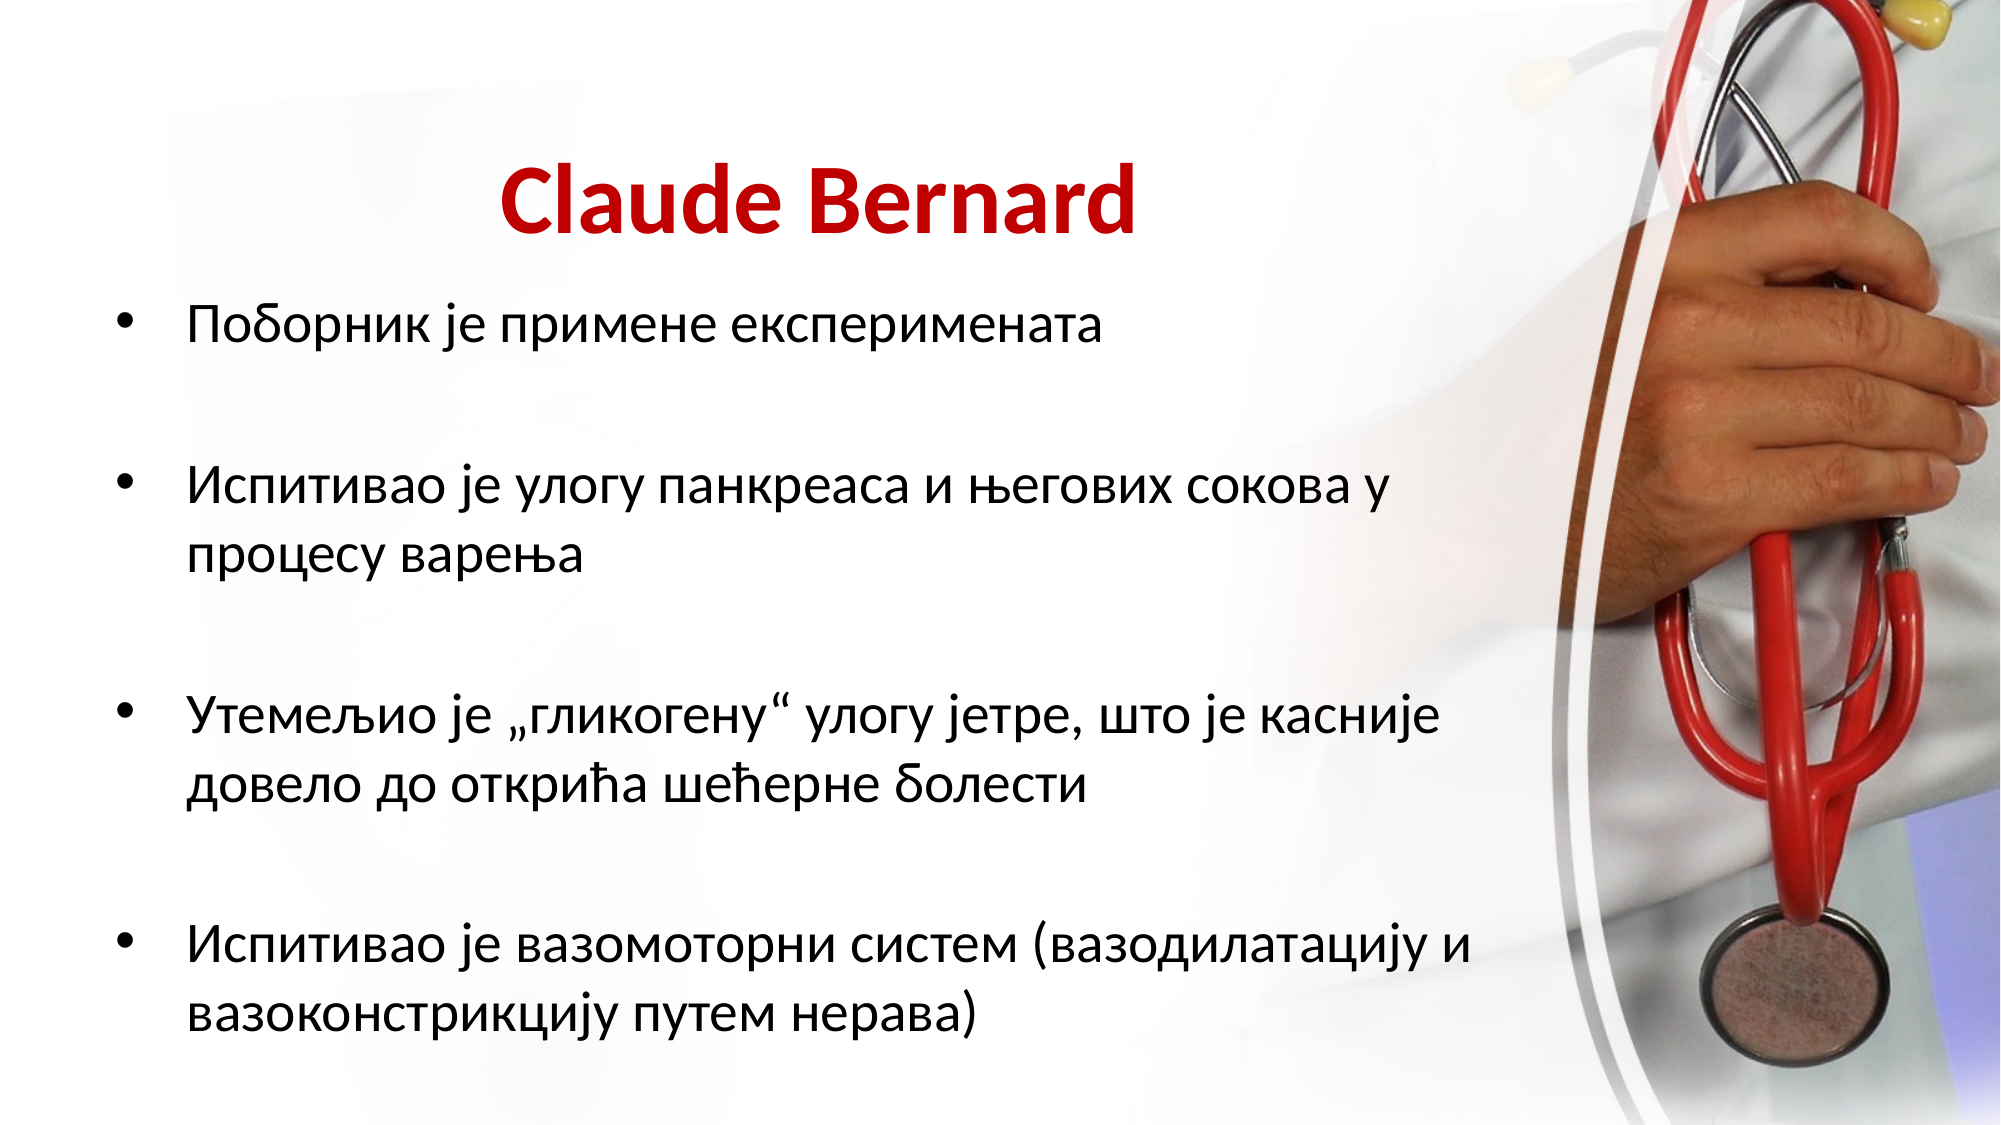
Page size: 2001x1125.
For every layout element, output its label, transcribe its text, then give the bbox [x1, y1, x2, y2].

list Поборник је примене експеримената Испитивао је улогу панкреаса и његових сокова у процесу варења Утемељио је „гликогену“ улогу јетре, што је касније довело до открића шећерне болести Испитивао је вазомоторни систем (вазодилатацију и вазоконстрикцију путем нерава) [100, 277, 1537, 1068]
title Claude Bernard [99, 110, 1540, 278]
picture [0, 0, 2001, 1125]
